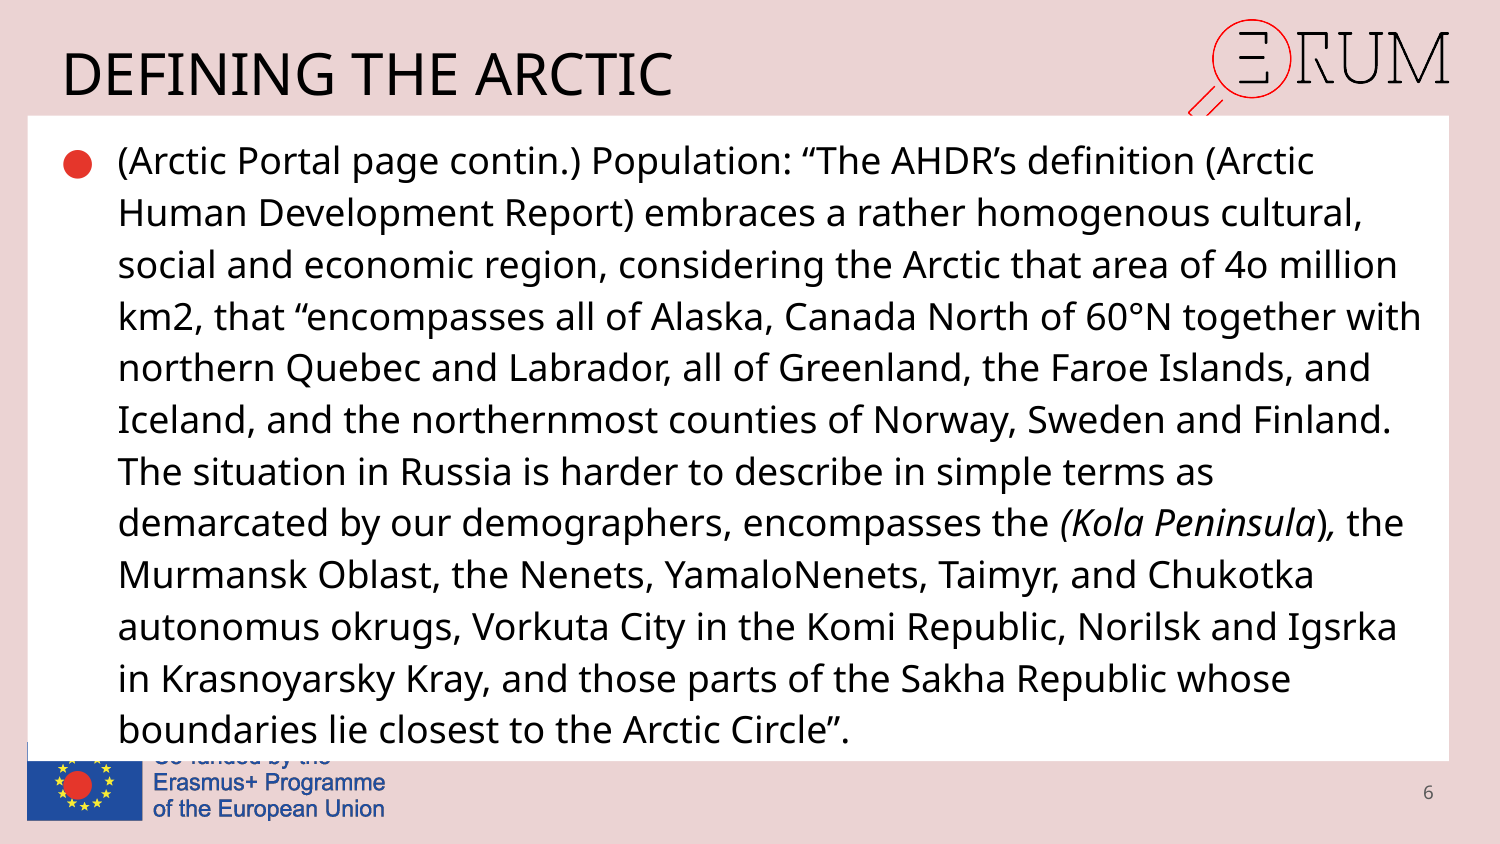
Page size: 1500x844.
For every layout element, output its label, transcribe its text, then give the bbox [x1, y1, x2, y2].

slide_number 6 [1358, 761, 1449, 826]
list (Arctic Portal page contin.) Population: “The AHDR’s definition (Arctic Human Development Report) embraces a rather homogenous cultural, social and economic region, considering the Arctic that area of 4o million km2, that “encompasses all of Alaska, Canada North of 60°N together with northern Quebec and Labrador, all of Greenland, the Faroe Islands, and Iceland, and the northernmost counties of Norway, Sweden and Finland. The situation in Russia is harder to describe in simple terms as demarcated by our demographers, encompasses the (Kola Peninsula), the Murmansk Oblast, the Nenets, YamaloNenets, Taimyr, and Chukotka autonomus okrugs, Vorkuta City in the Komi Republic, Norilsk and Igsrka in Krasnoyarsky Kray, and those parts of the Sakha Republic whose boundaries lie closest to the Arctic Circle”. [27, 115, 1449, 762]
title DEFINING THE ARCTIC [45, 21, 1162, 115]
picture [27, 762, 385, 821]
picture [1136, 0, 1500, 137]
